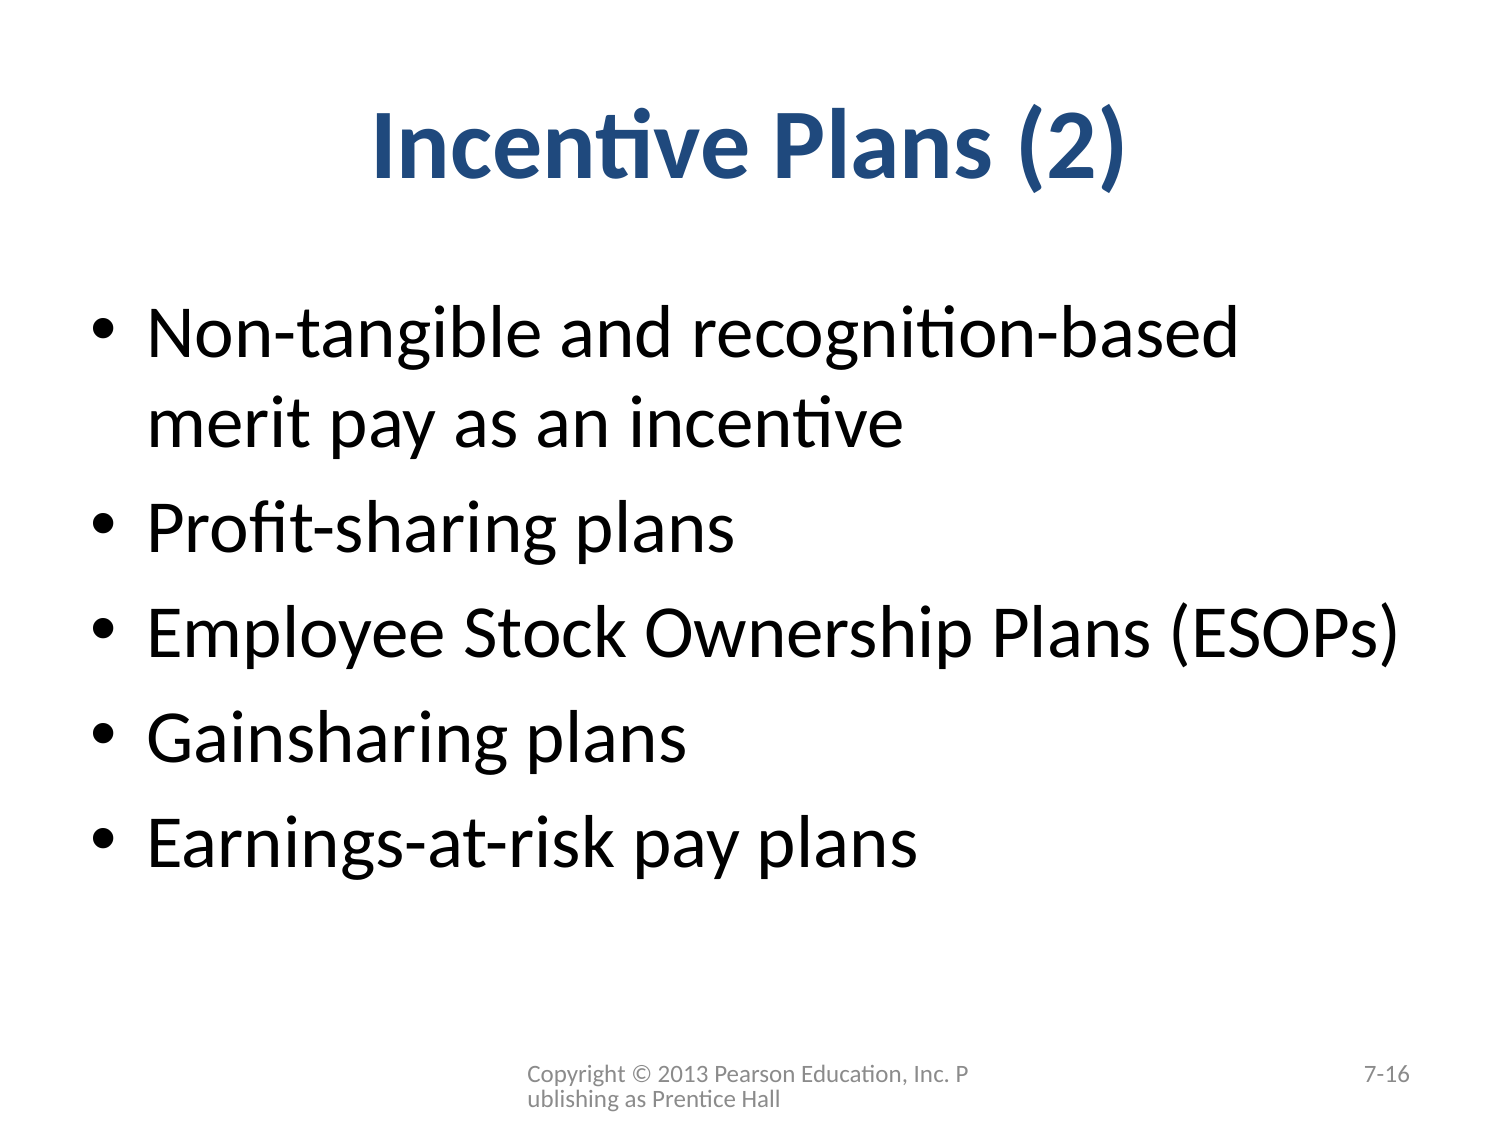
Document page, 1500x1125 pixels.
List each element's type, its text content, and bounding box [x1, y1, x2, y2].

list Non-tangible and recognition-based merit pay as an incentive Profit-sharing plans Employee Stock Ownership Plans (ESOPs) Gainsharing plans Earnings-at-risk pay plans [75, 275, 1425, 1005]
slide_number 7-16 [1074, 1042, 1425, 1103]
footer Copyright © 2013 Pearson Education, Inc. Publishing as Prentice Hall [512, 1042, 988, 1103]
title Incentive Plans (2) [75, 45, 1425, 233]
